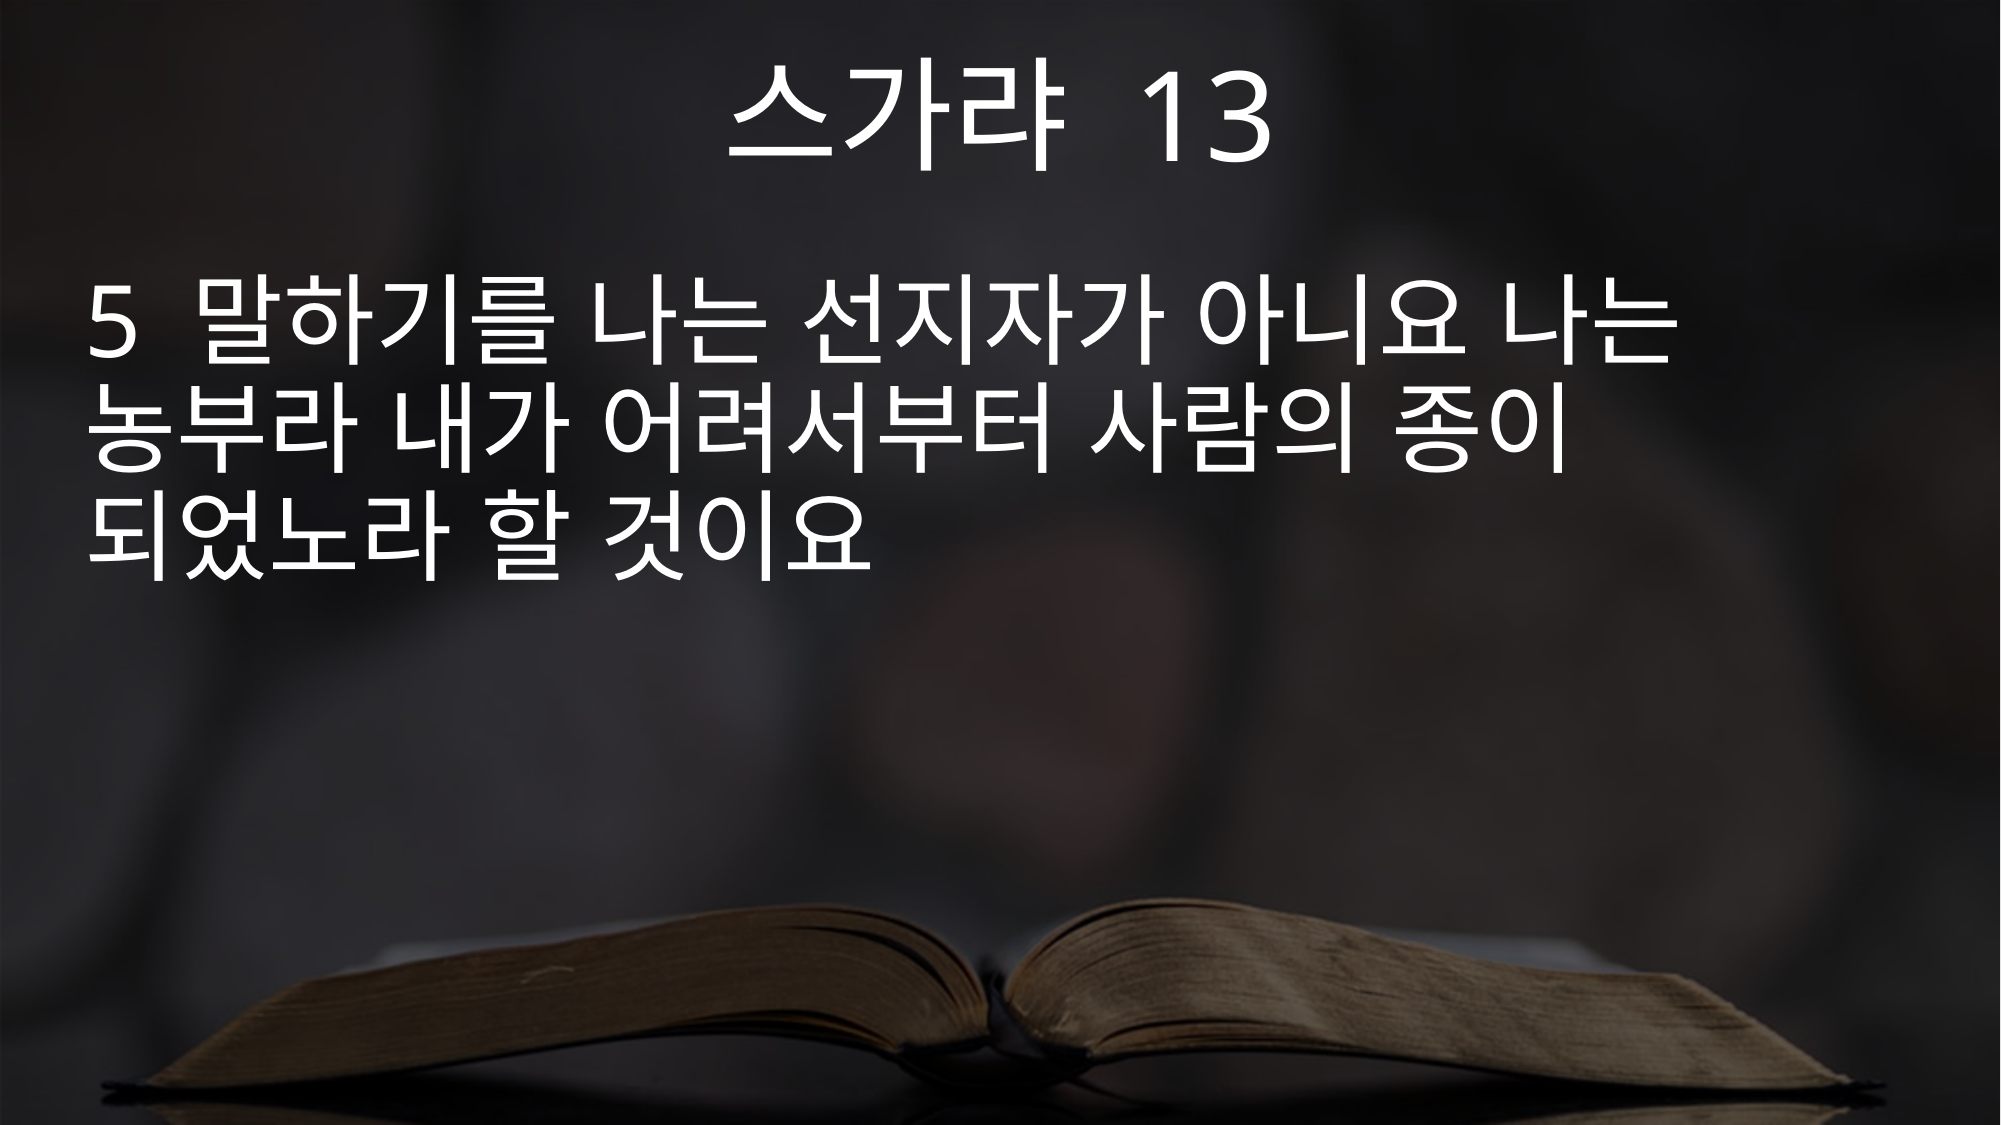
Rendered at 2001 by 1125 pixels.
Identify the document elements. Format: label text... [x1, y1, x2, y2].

footer 스가랴 13 [0, 32, 2000, 192]
picture [0, 0, 2001, 1125]
list 5 말하기를 나는 선지자가 아니요 나는 농부라 내가 어려서부터 사람의 종이 되었노라 할 것이요 [69, 263, 1953, 423]
